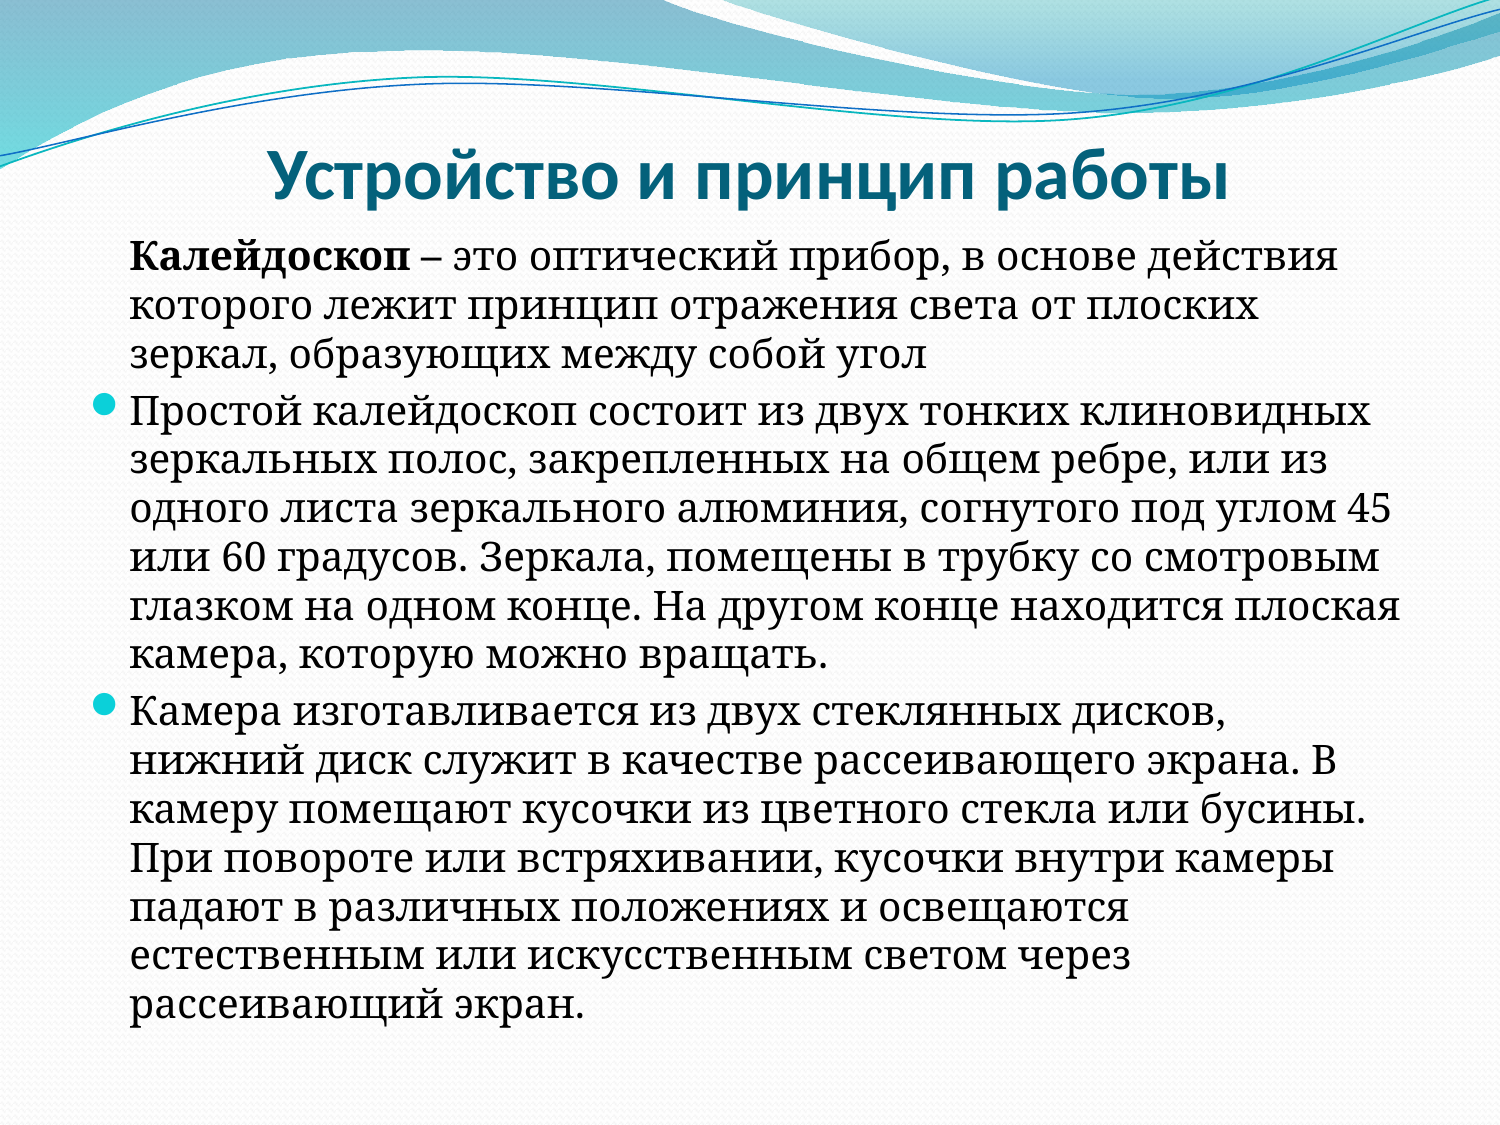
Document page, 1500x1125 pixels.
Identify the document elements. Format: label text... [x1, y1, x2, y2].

list Калейдоскоп – это оптический прибор, в основе действия которого лежит принцип отражения света от плоских зеркал, образующих между собой угол Простой калейдоскоп состоит из двух тонких клиновидных зеркальных полос, закрепленных на общем ребре, или из одного листа зеркального алюминия, согнутого под углом 45 или 60 градусов. Зеркала, помещены в трубку со смотровым глазком на одном конце. На другом конце находится плоская камера, которую можно вращать. Камера изготавливается из двух стеклянных дисков, нижний диск служит в качестве рассеивающего экрана. В камеру помещают кусочки из цветного стекла или бусины. При повороте или встряхивании, кусочки внутри камеры падают в различных положениях и освещаются естественным или искусственным светом через рассеивающий экран. [75, 222, 1425, 1038]
title Устройство и принцип работы [75, 115, 1425, 222]
